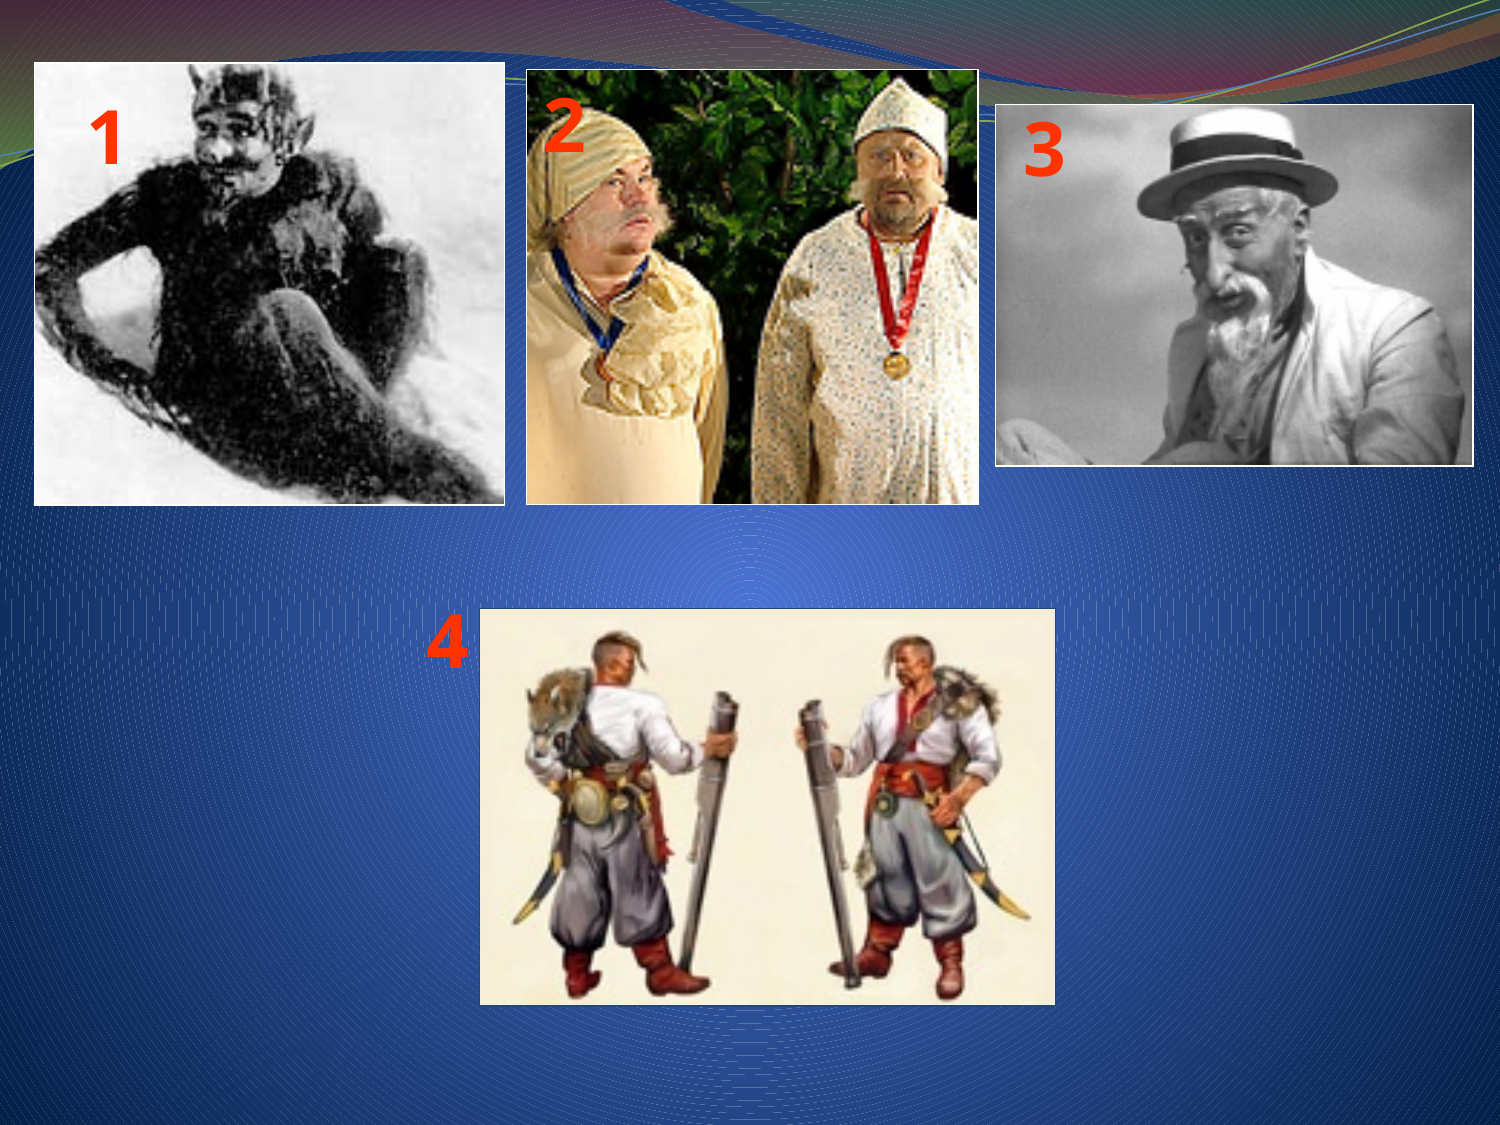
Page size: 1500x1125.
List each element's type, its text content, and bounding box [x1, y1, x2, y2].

picture [995, 105, 1473, 466]
picture [34, 63, 505, 505]
picture [480, 609, 1055, 1006]
text_box 4 [411, 585, 485, 691]
text_box 3 [1009, 93, 1082, 104]
picture [527, 70, 978, 505]
